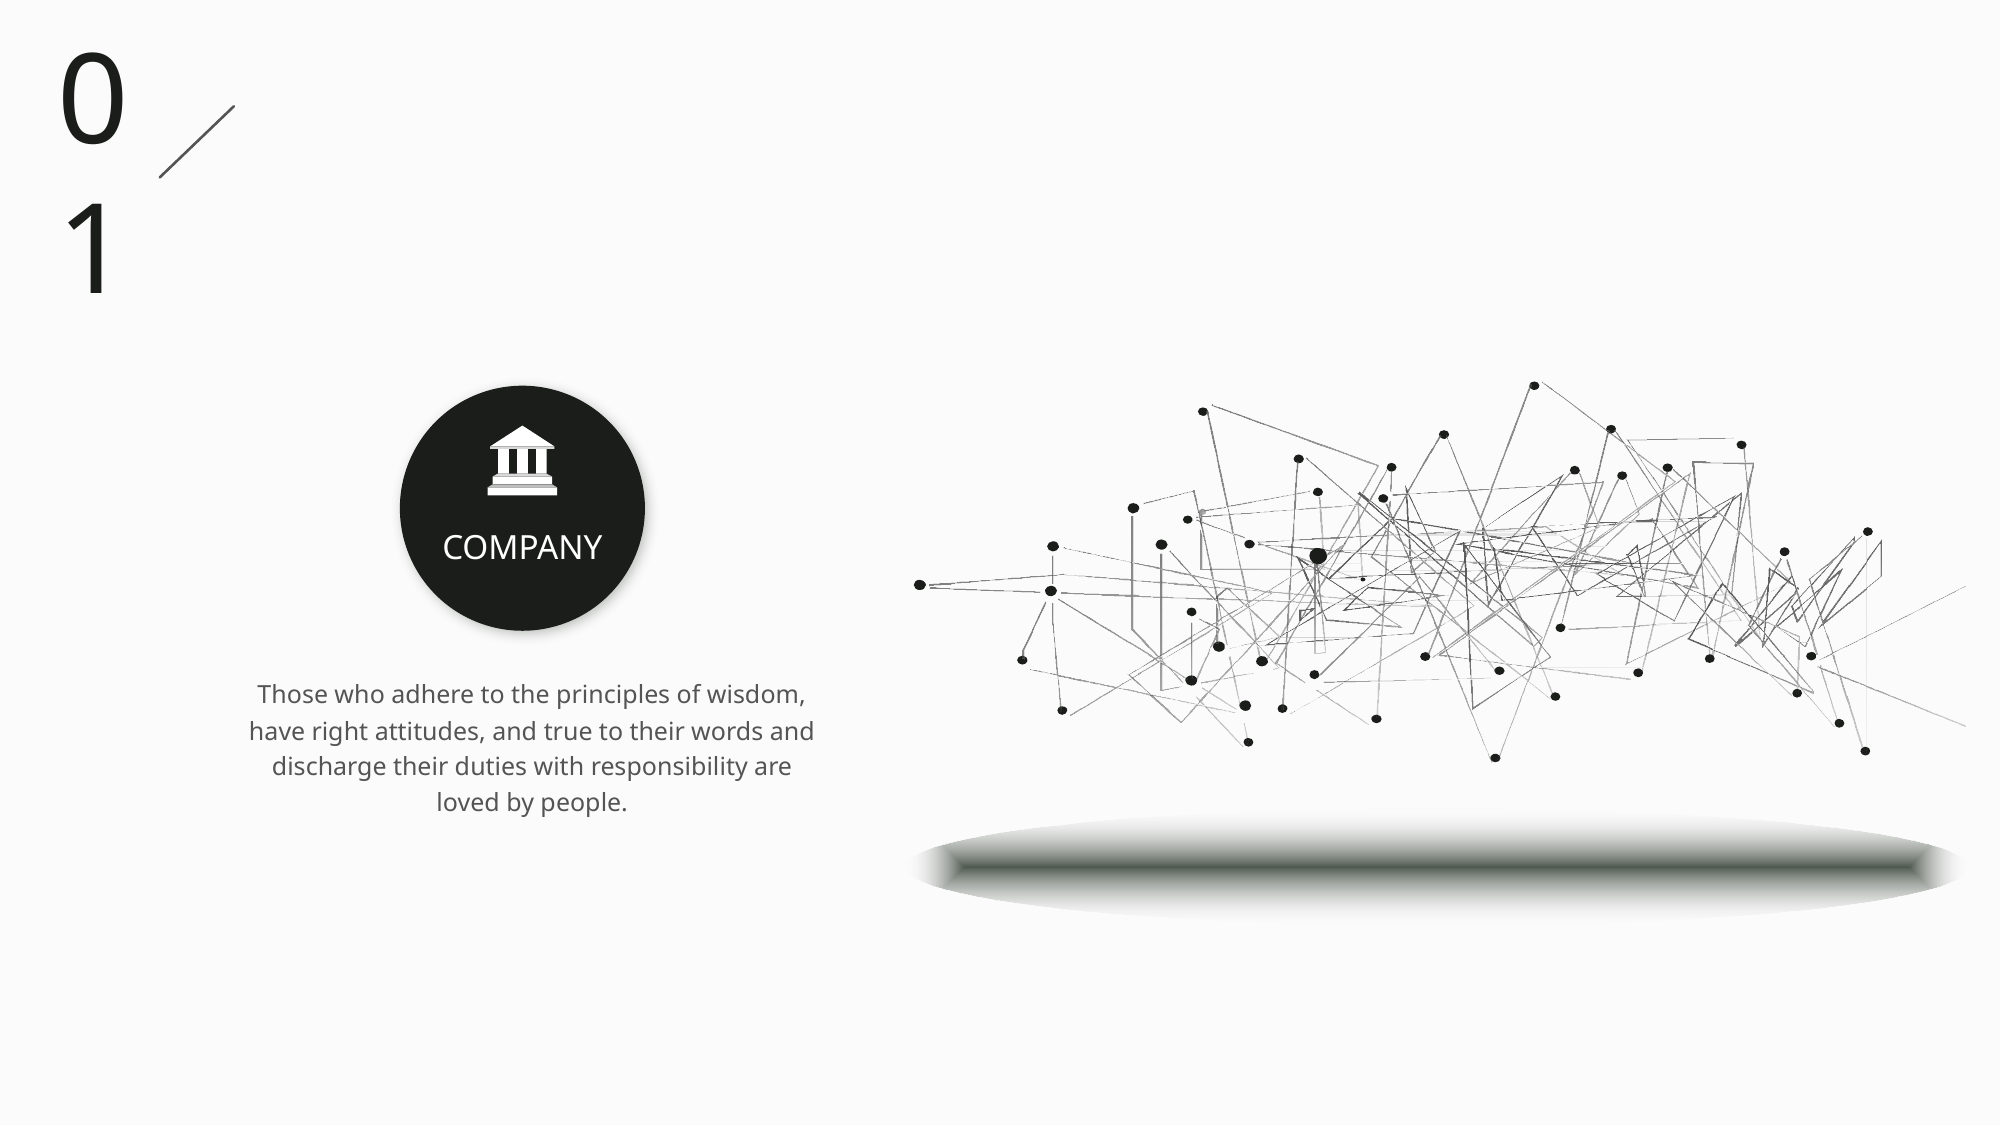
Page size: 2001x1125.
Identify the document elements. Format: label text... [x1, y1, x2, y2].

text_box COMPANY [367, 519, 678, 574]
text_box Those who adhere to the principles of wisdom, have right attitudes, and true to their words and discharge their duties with responsibility are loved by people. [225, 665, 839, 824]
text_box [487, 425, 558, 496]
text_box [159, 106, 234, 178]
text_box [398, 384, 646, 519]
text_box 01 [42, 10, 214, 326]
text_box [904, 806, 1970, 927]
text_box [417, 574, 628, 632]
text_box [913, 381, 1966, 763]
